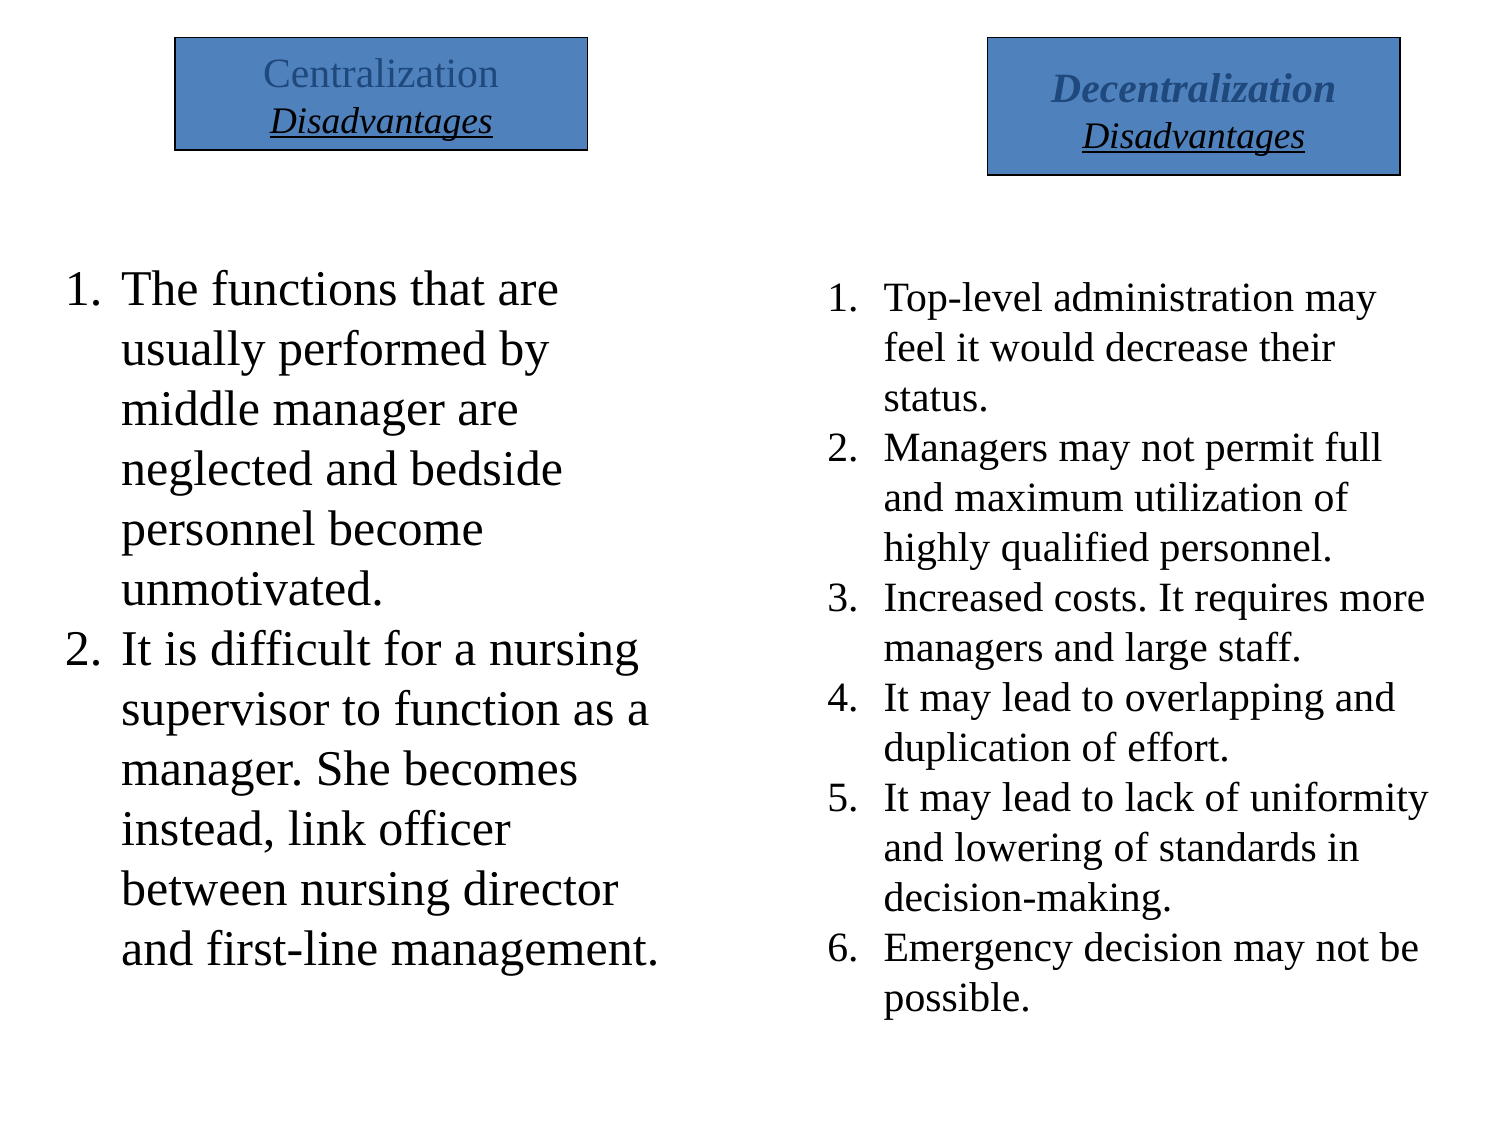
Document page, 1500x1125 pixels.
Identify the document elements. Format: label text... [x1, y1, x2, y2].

text_box The functions that are usually performed by middle manager are neglected and bedside personnel become unmotivated. It is difficult for a nursing supervisor to function as a manager. She becomes instead, link officer between nursing director and first-line management. [50, 187, 688, 963]
text_box Decentralization Disadvantages [987, 37, 1400, 175]
text_box Centralization Disadvantages [174, 37, 588, 150]
text_box Top-level administration may feel it would decrease their status. Managers may not permit full and maximum utilization of highly qualified personnel. Increased costs. It requires more managers and large staff. It may lead to overlapping and duplication of effort. It may lead to lack of uniformity and lowering of standards in decision-making. Emergency decision may not be possible. [812, 212, 1450, 1038]
